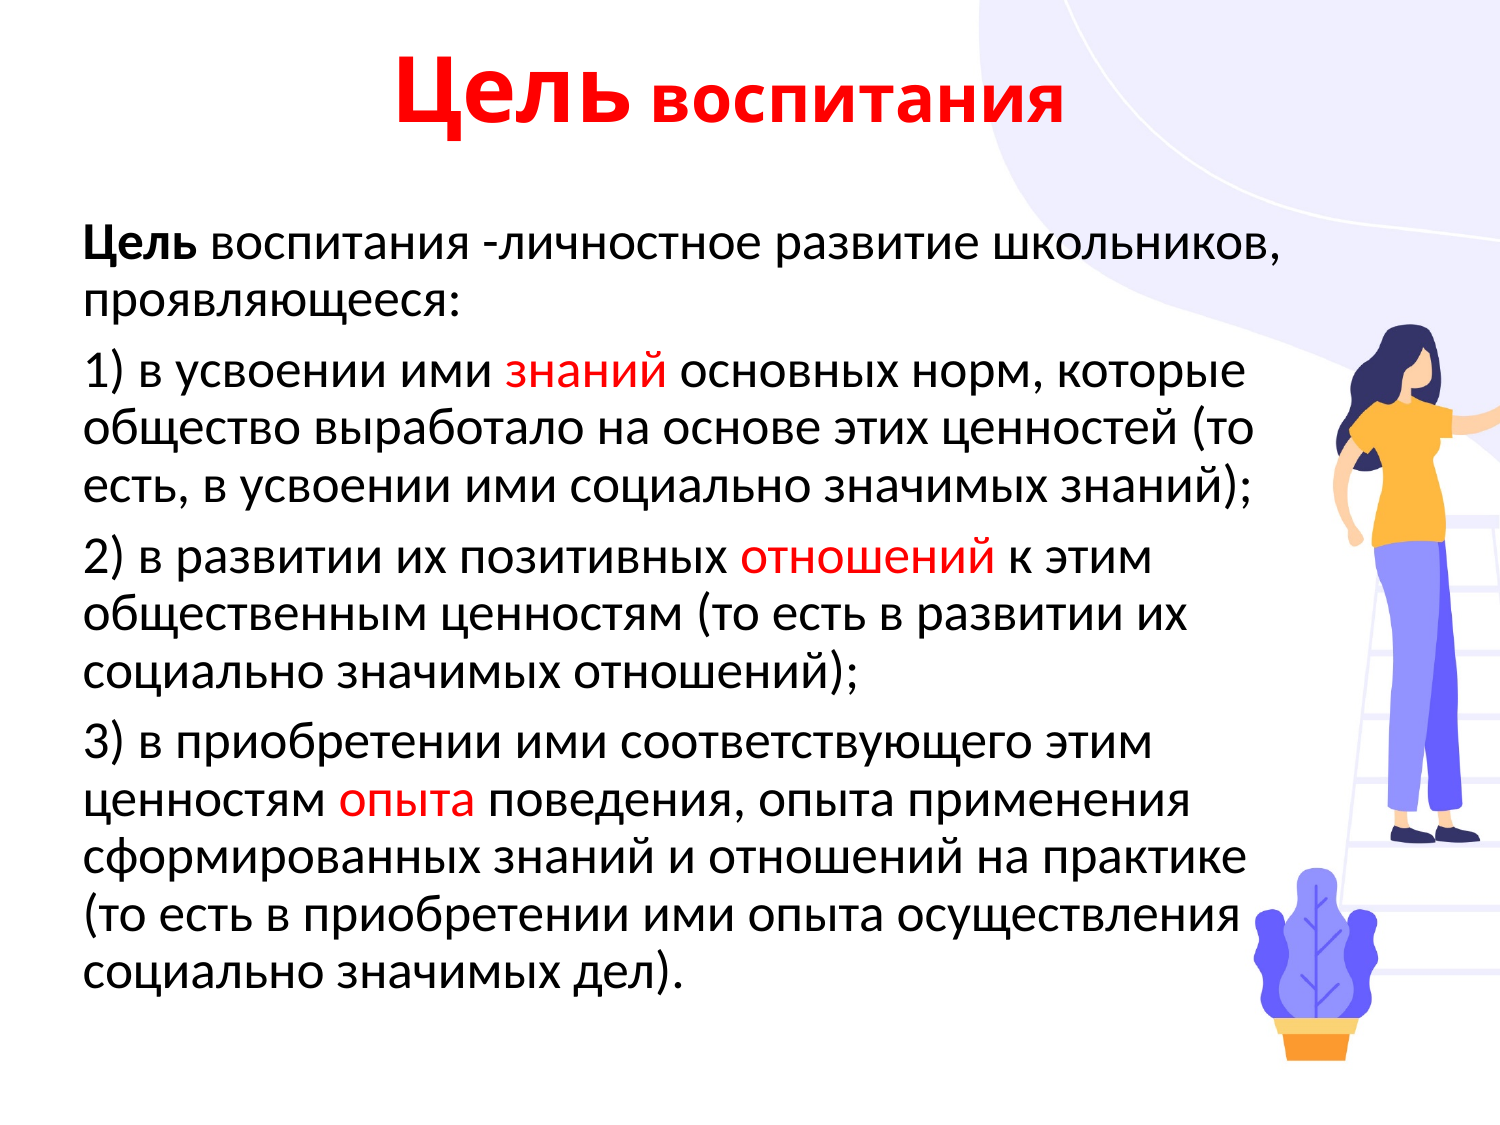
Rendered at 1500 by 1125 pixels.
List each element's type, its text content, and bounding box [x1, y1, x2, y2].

list Цель воспитания -личностное развитие школьников, проявляющееся: 1) в усвоении ими знаний основных норм, которые общество выработало на основе этих ценностей (то есть, в усвоении ими социально значимых знаний); 2) в развитии их позитивных отношений к этим общественным ценностям (то есть в развитии их социально значимых отношений); 3) в приобретении ими соответствующего этим ценностям опыта поведения, опыта применения сформированных знаний и отношений на практике (то есть в приобретении ими опыта осуществления социально значимых дел). [67, 205, 1330, 1030]
title Цель воспитания [91, 34, 1385, 152]
picture [0, 0, 1500, 1125]
